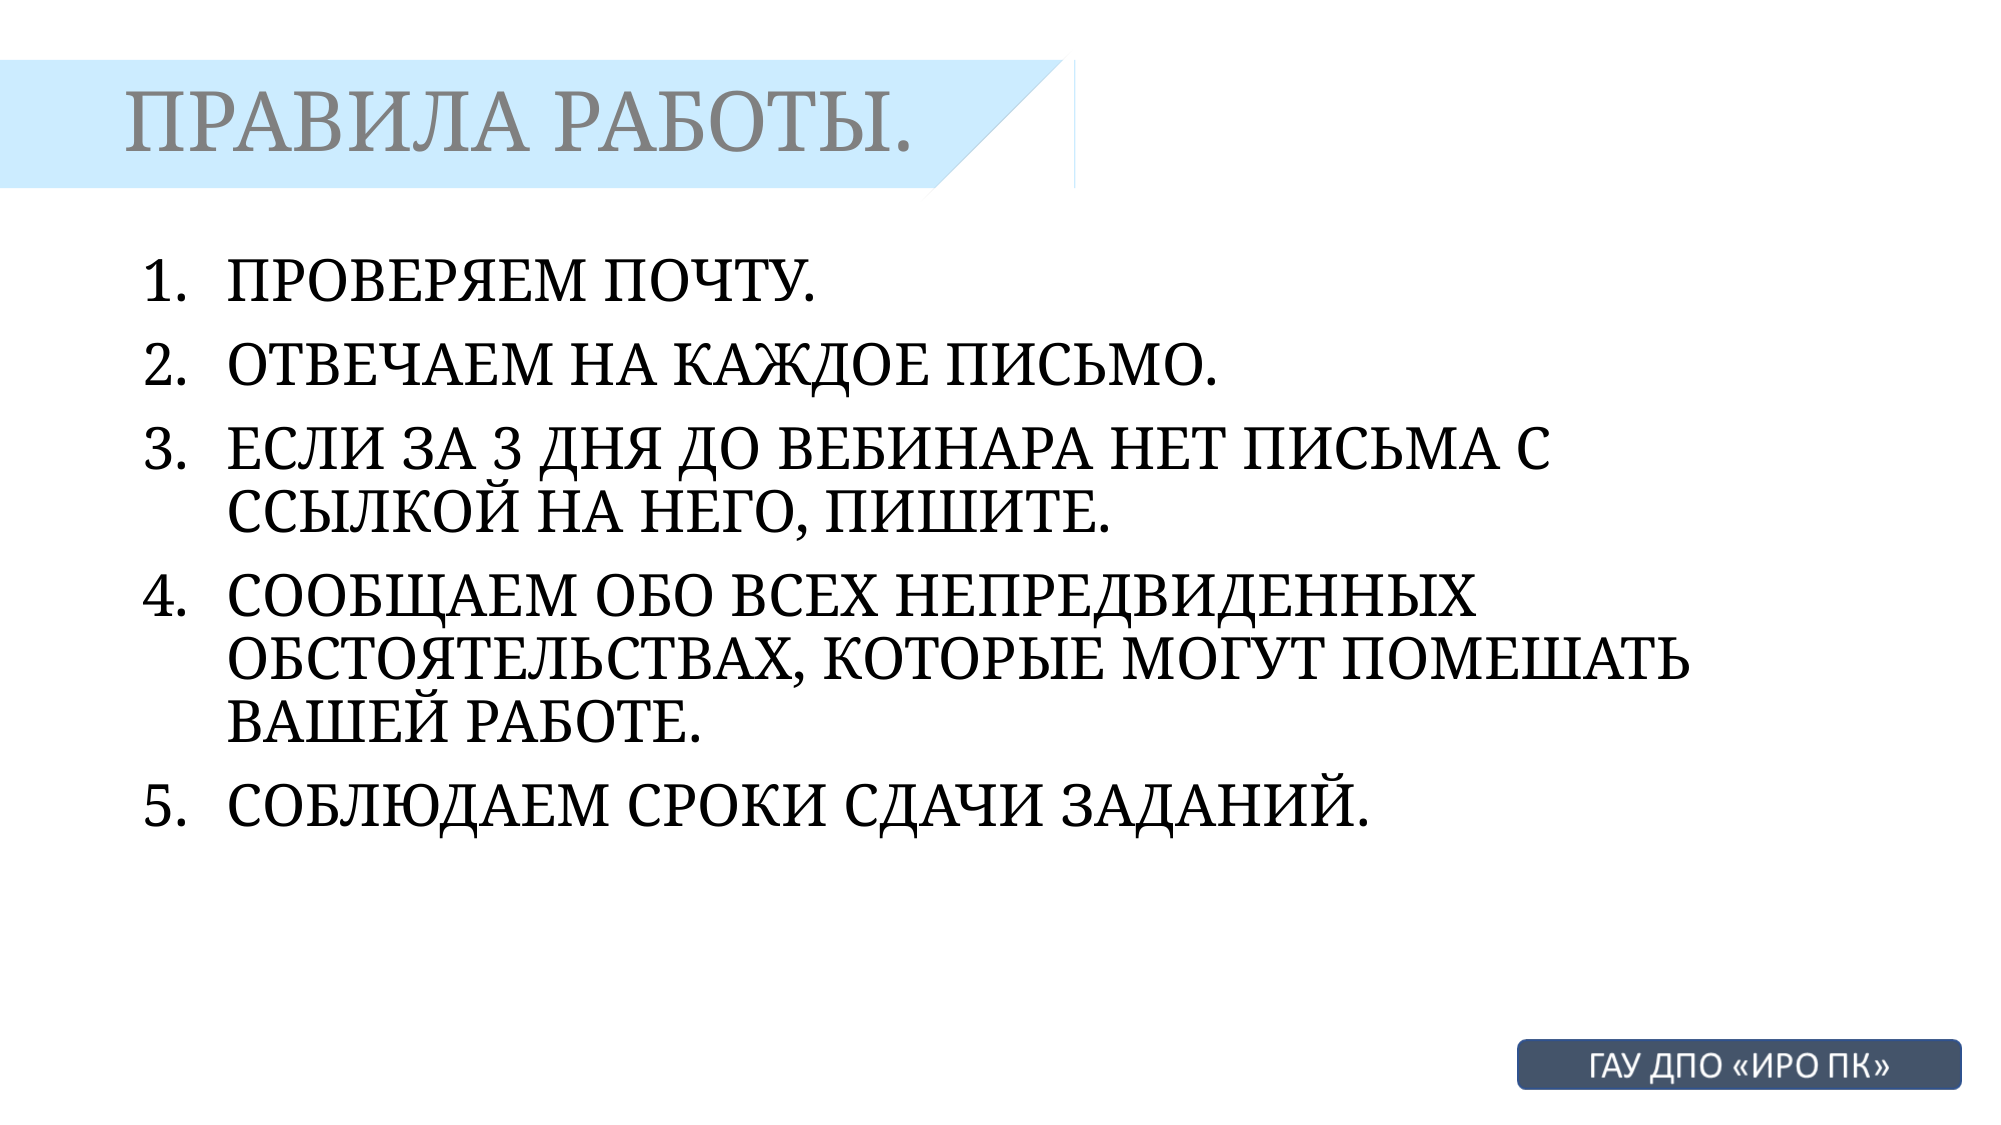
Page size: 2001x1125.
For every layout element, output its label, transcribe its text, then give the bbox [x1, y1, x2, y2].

title ПРАВИЛА РАБОТЫ. [0, 59, 920, 189]
picture [1517, 1029, 1962, 1111]
list ПРОВЕРЯЕМ ПОЧТУ. ОТВЕЧАЕМ НА КАЖДОЕ ПИСЬМО. ЕСЛИ ЗА 3 ДНЯ ДО ВЕБИНАРА НЕТ ПИСЬМА С ССЫЛКОЙ НА НЕГО, ПИШИТЕ. СООБЩАЕМ ОБО ВСЕХ НЕПРЕДВИДЕННЫХ ОБСТОЯТЕЛЬСТВАХ, КОТОРЫЕ МОГУТ ПОМЕШАТЬ ВАШЕЙ РАБОТЕ. СОБЛЮДАЕМ СРОКИ СДАЧИ ЗАДАНИЙ. [127, 244, 1853, 958]
picture [920, 49, 1074, 203]
